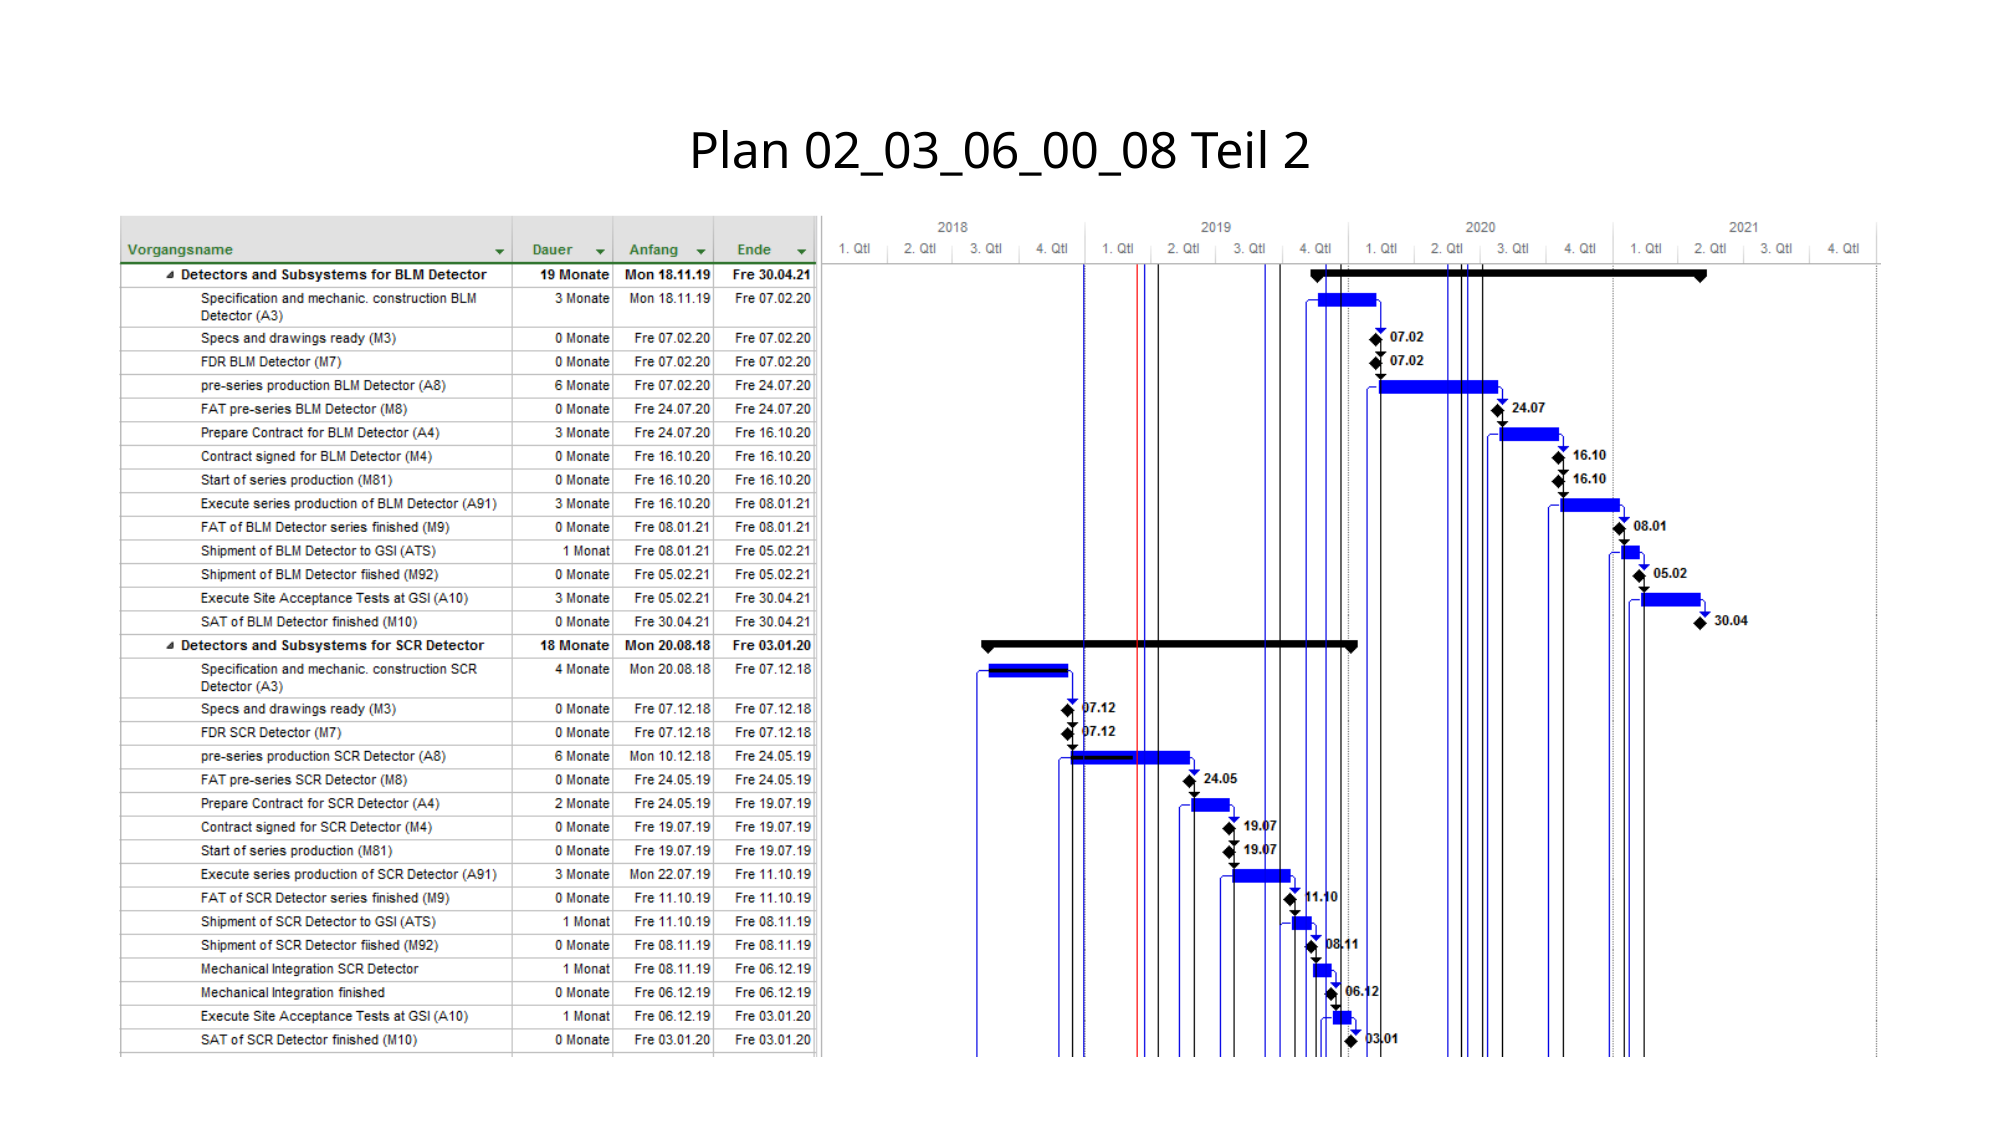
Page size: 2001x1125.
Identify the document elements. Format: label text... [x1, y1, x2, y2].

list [119, 211, 1881, 1057]
title Plan 02_03_06_00_08 Teil 2 [137, 59, 1863, 211]
